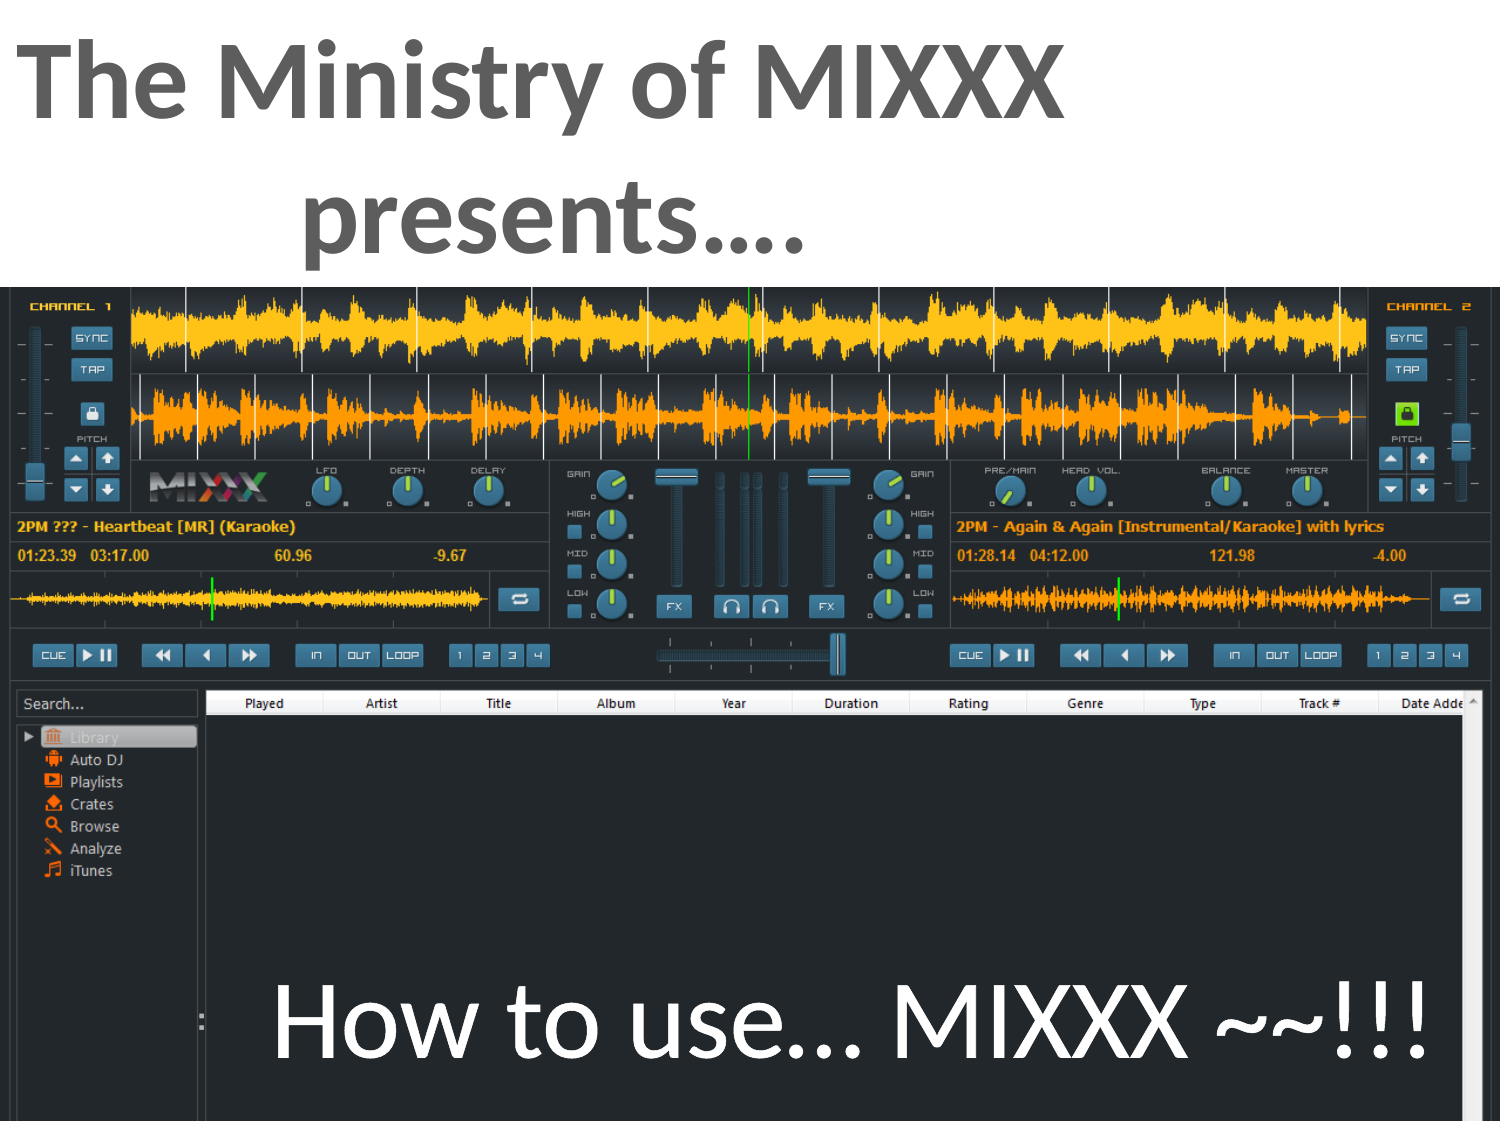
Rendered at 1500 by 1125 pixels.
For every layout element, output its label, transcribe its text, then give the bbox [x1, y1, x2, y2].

picture [0, 287, 1500, 1122]
text_box The Ministry of MIXXX presents…. [1, 0, 1082, 284]
